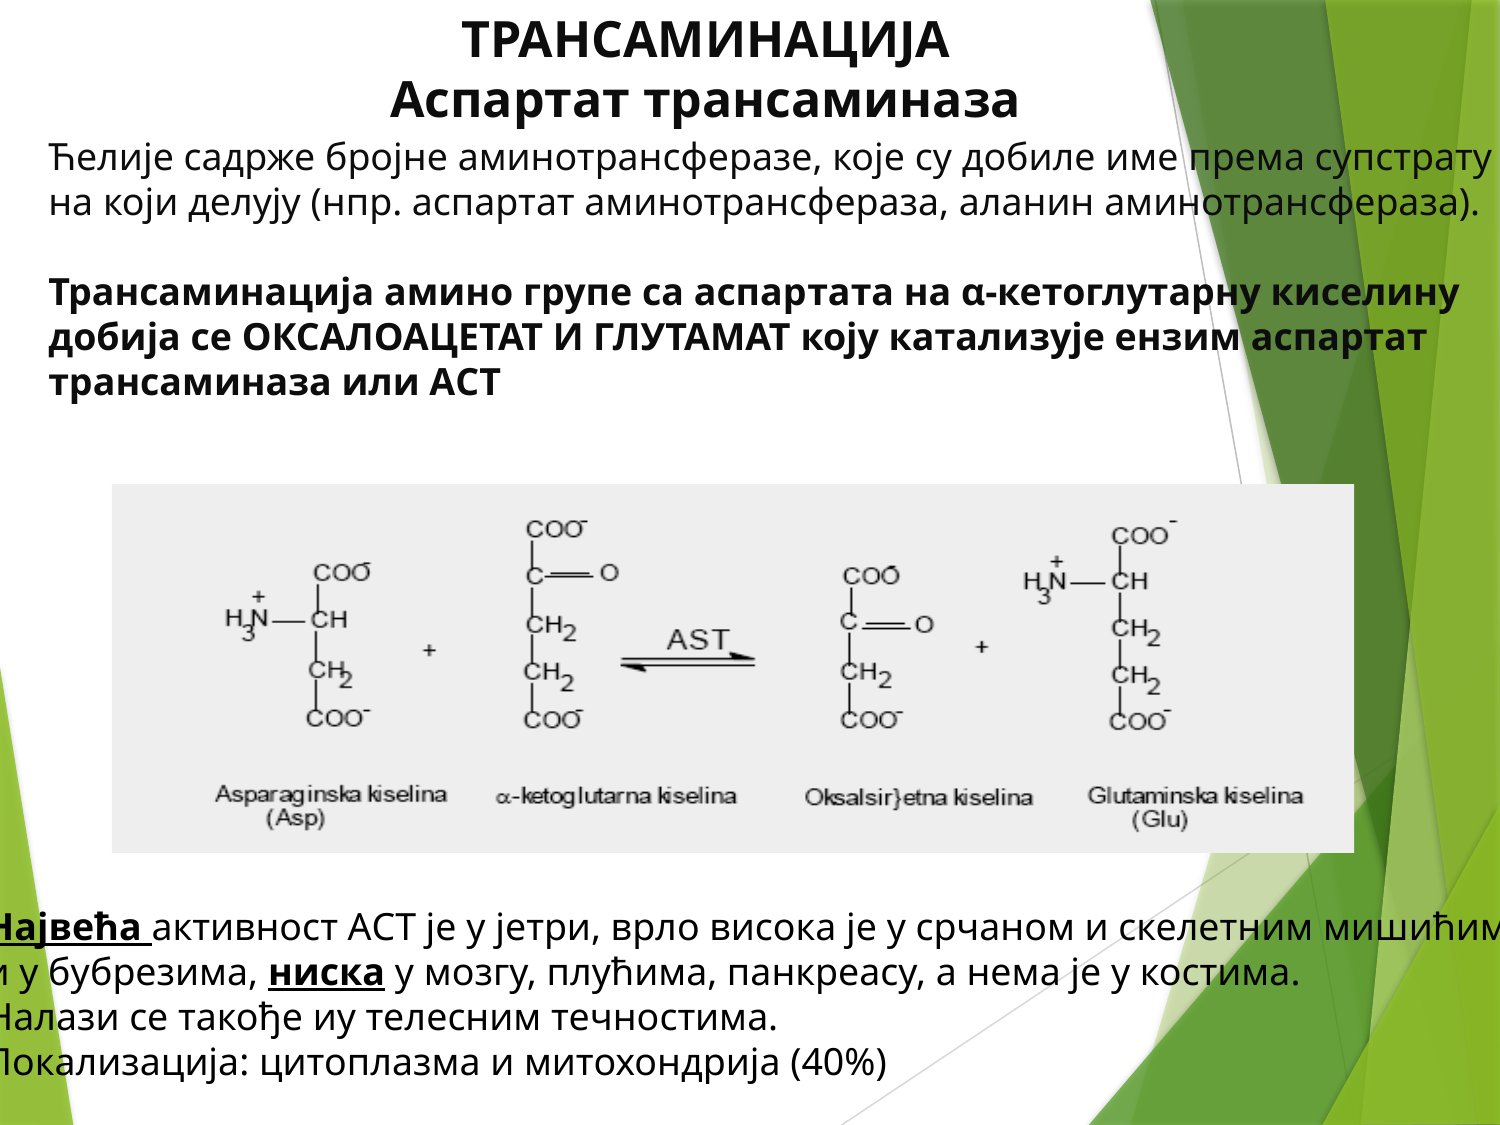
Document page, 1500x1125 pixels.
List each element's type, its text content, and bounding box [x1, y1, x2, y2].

text_box ТРАНСАМИНАЦИЈА Аспартат трансаминаза [375, 0, 1037, 125]
text_box Ћелије садрже бројне аминотрансферазе, које су добиле име према супстрату на који делују (нпр. аспартат аминотрансфераза, аланин аминотрансфераза). Трансаминација амино групе са аспaртaтa нa α-кетоглутaрну киселину добијa се ОКСАЛОАЦЕТАТ И ГЛУТАМАТ коју катализује ензим аспартат трансаминаза или АСТ [33, 125, 1500, 411]
text_box Највећа активност АСТ је у јетри, врло висока је у срчаном и скелетним мишићима и у бубрезима, ниска у мозгу, плућима, панкреасу, а нема је у костима. Налази се такође иу телесним течностима. Локализација: цитоплазма и митохондрија (40%) [0, 895, 1500, 1091]
picture [111, 483, 1355, 853]
